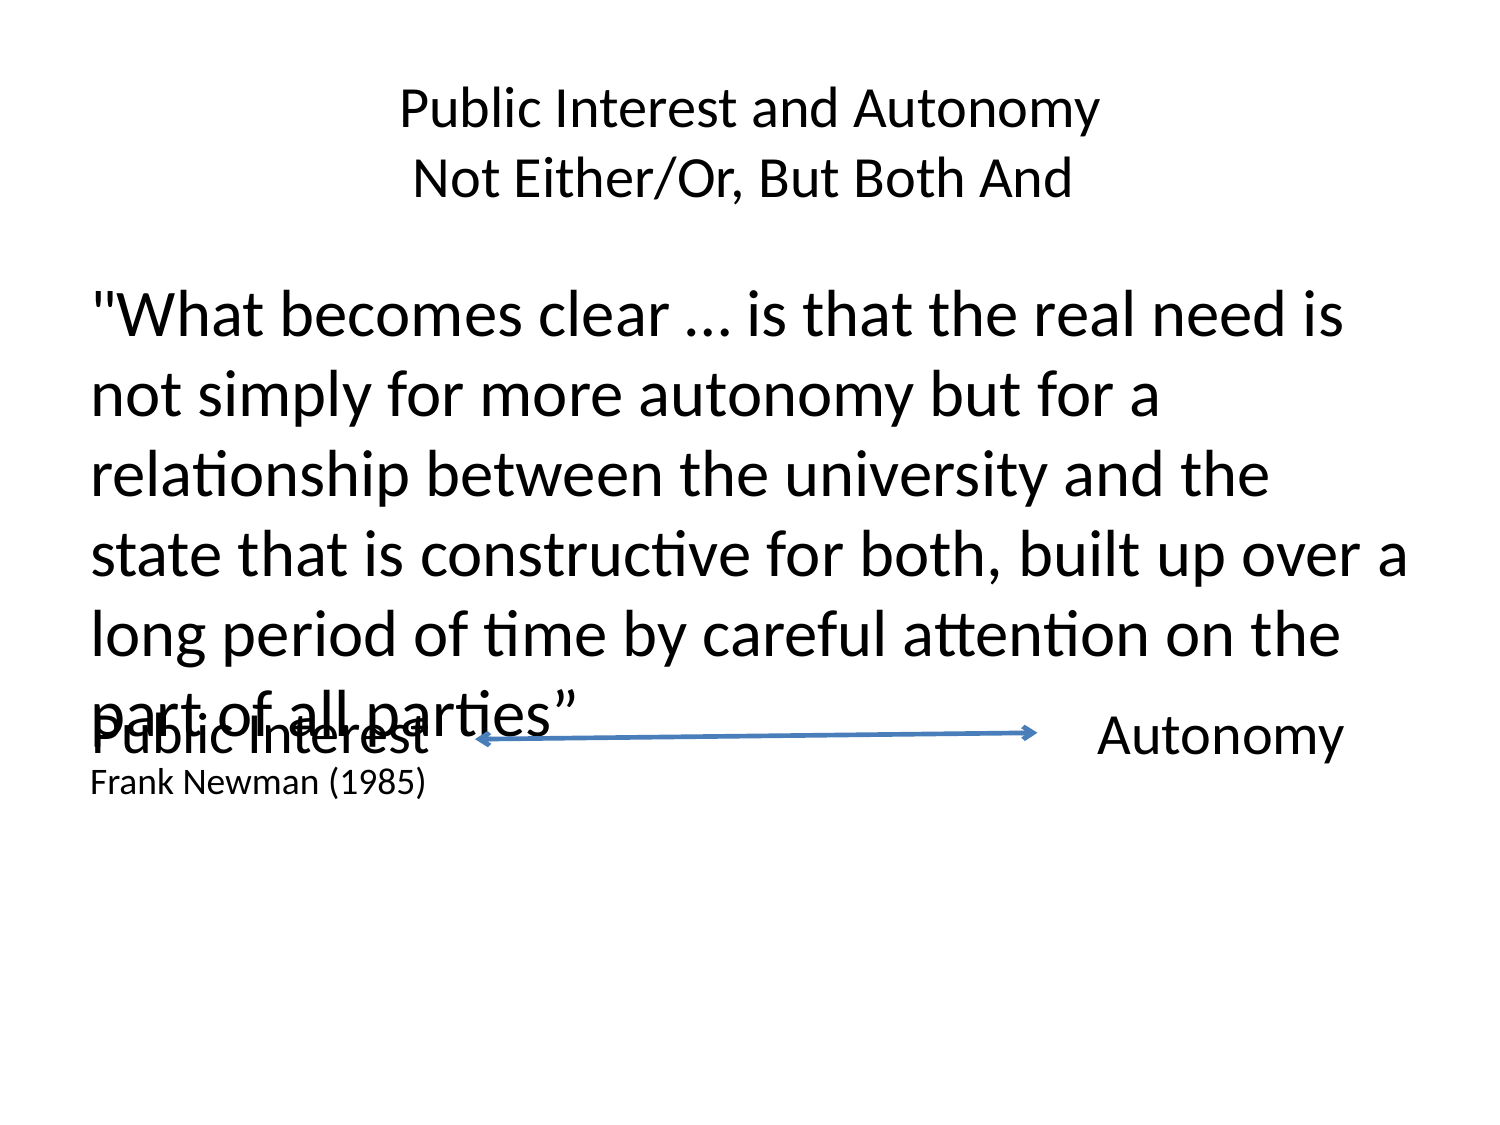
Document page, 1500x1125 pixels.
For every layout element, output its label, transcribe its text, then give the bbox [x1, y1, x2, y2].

text_box Autonomy [1082, 688, 1360, 774]
text_box Public Interest [77, 687, 446, 773]
title Public Interest and Autonomy Not Either/Or, But Both And [75, 45, 1425, 233]
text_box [474, 732, 1038, 740]
list "What becomes clear … is that the real need is not simply for more autonomy but for a relationship between the university and the state that is constructive for both, built up over a long period of time by careful attention on the part of all parties” Frank Newman (1985) [75, 262, 1425, 1005]
